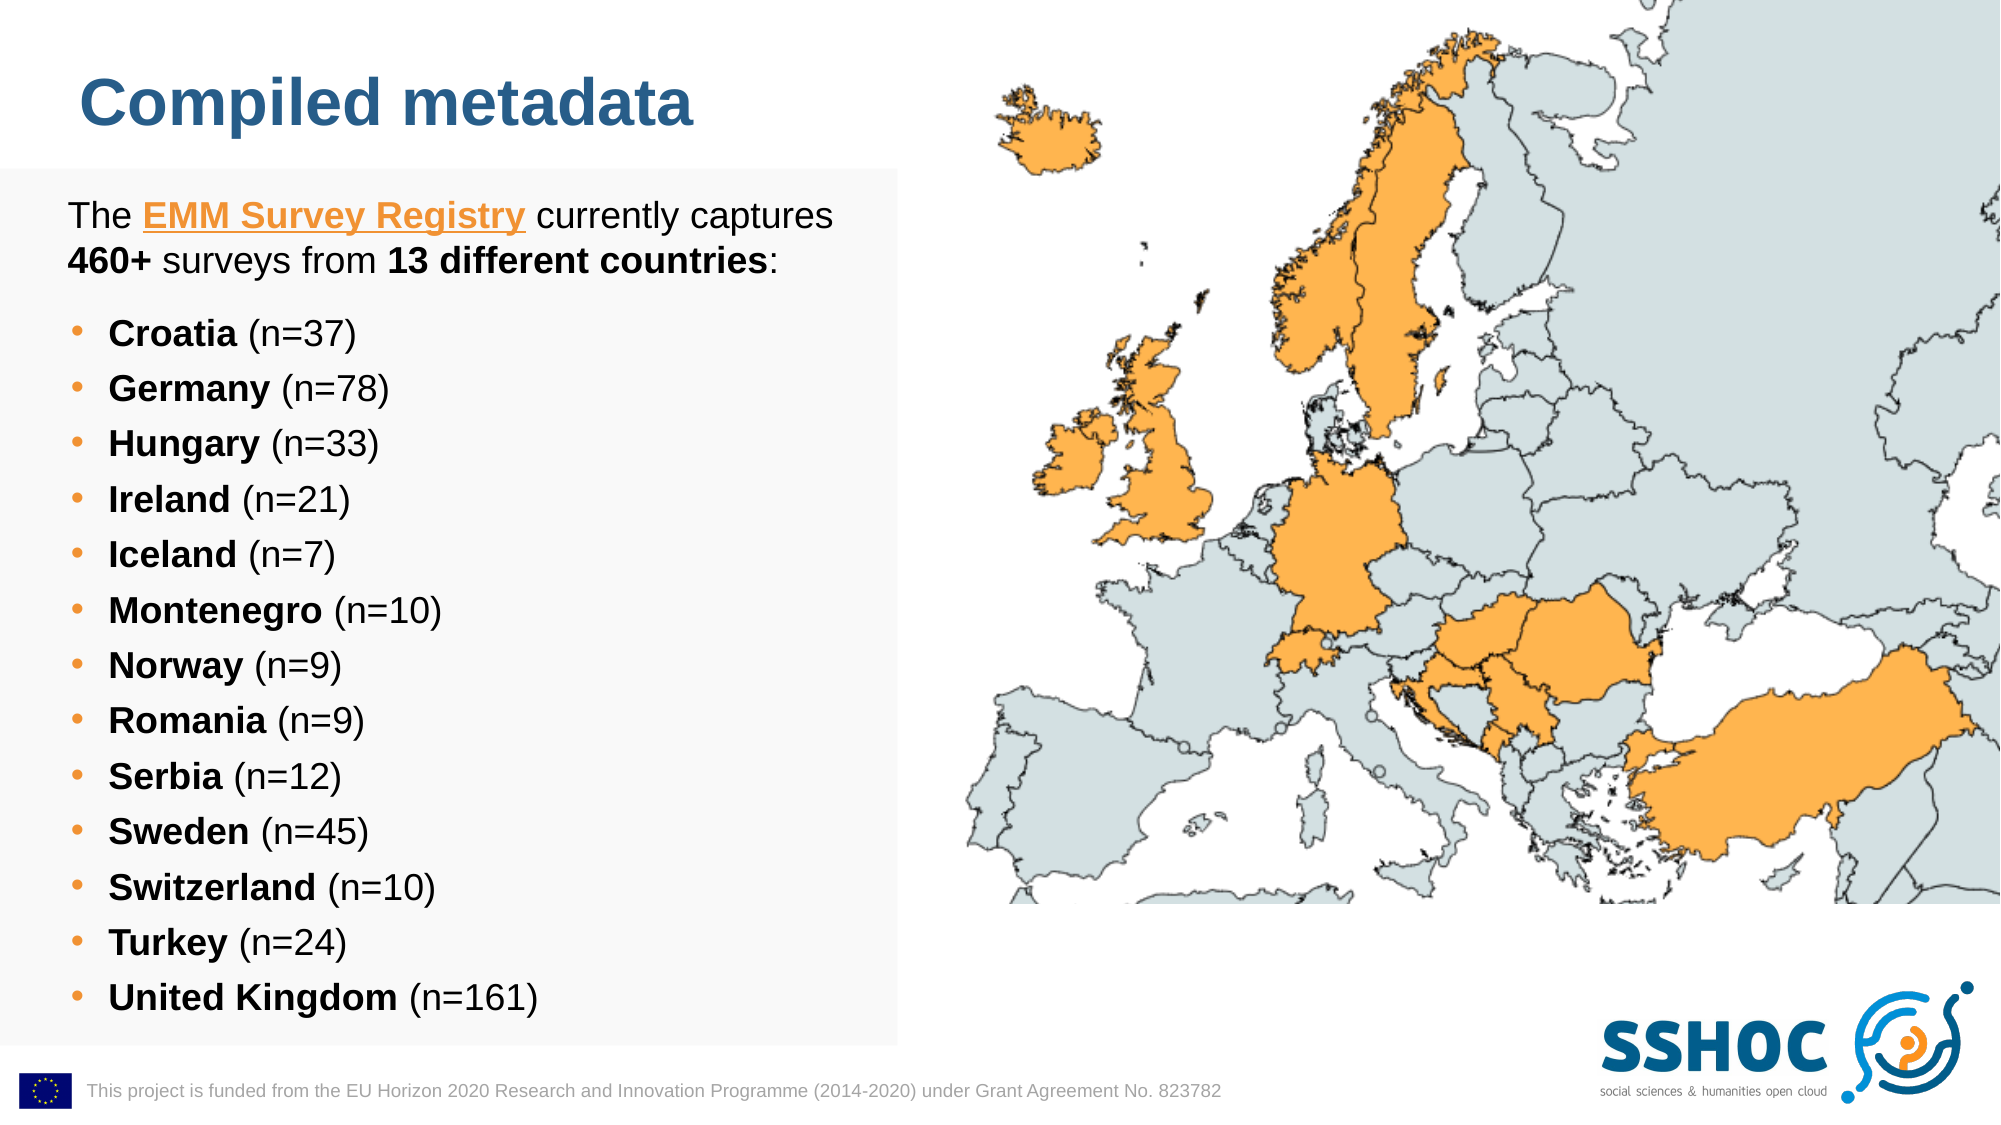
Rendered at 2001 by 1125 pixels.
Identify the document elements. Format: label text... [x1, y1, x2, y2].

text_box The EMM Survey Registry currently captures 460+ surveys from 13 different countries: [55, 184, 864, 289]
picture [1597, 965, 2001, 1118]
picture [19, 1073, 72, 1109]
title Compiled metadata [64, 59, 944, 288]
list Croatia (n=37) Germany (n=78) Hungary (n=33) Ireland (n=21) Iceland (n=7) Montenegro (n=10) Norway (n=9) Romania (n=9) Serbia (n=12) Sweden (n=45) Switzerland (n=10) Turkey (n=24) United Kingdom (n=161) [55, 301, 844, 1015]
text_box [0, 168, 898, 1046]
picture [949, 0, 2000, 904]
